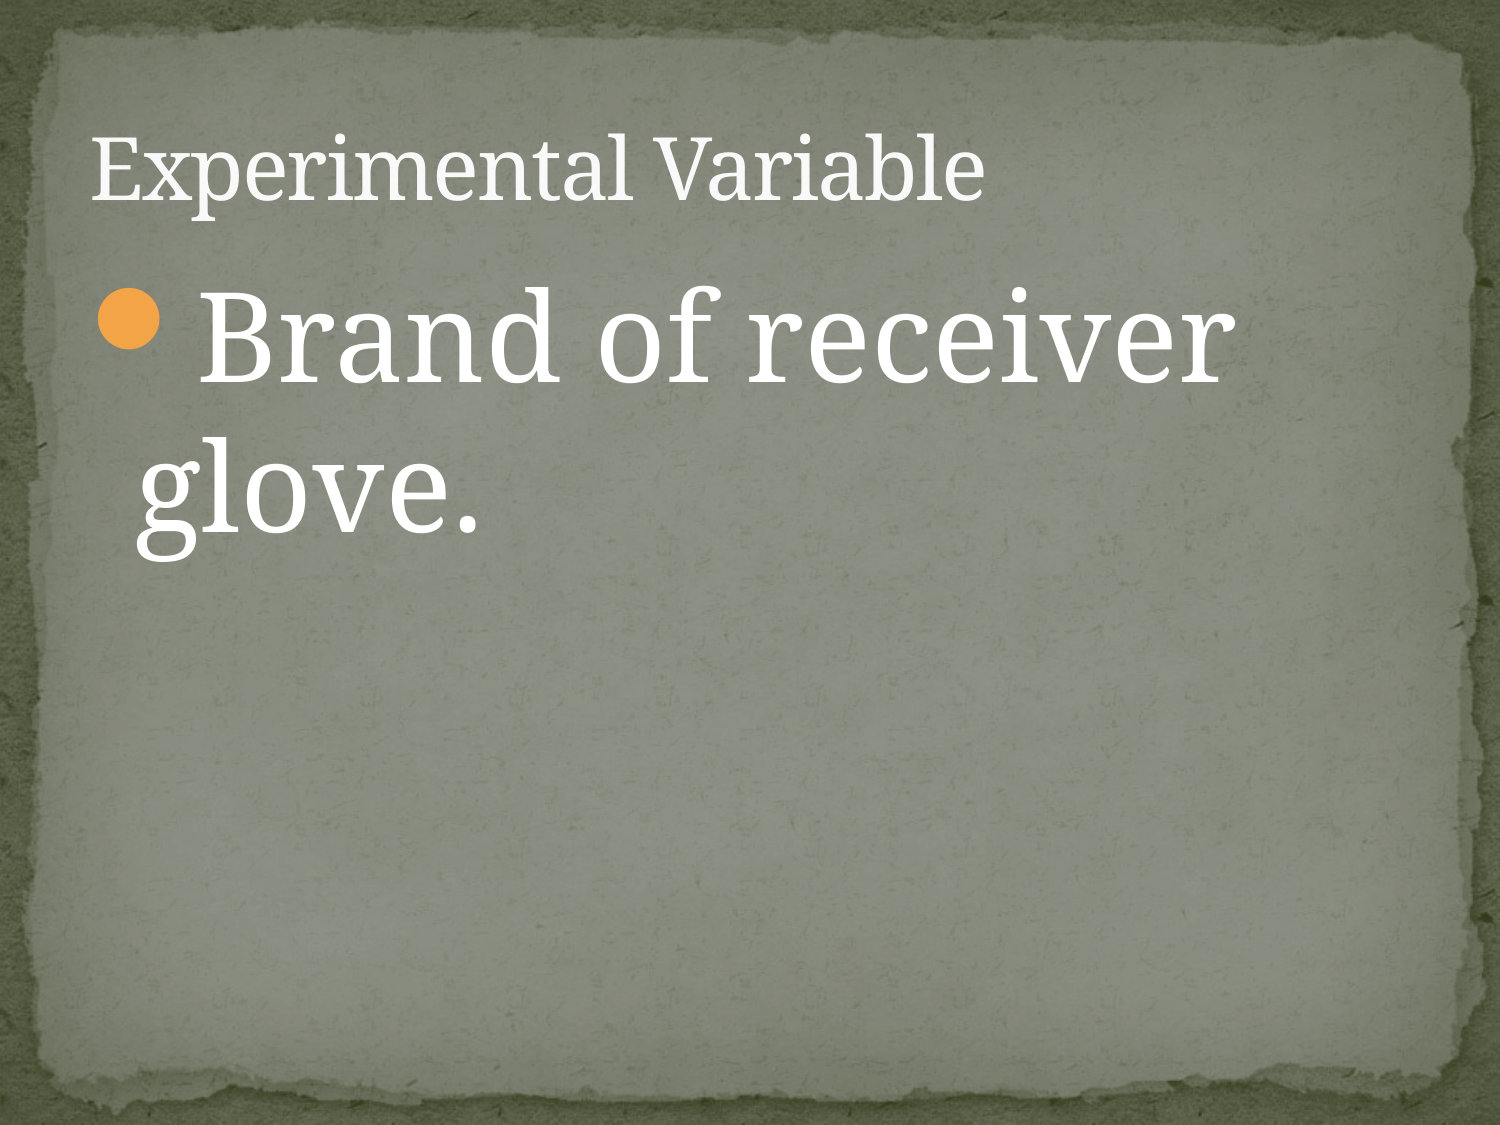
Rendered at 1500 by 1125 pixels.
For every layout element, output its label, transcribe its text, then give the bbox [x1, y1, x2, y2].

title Experimental Variable [74, 24, 1425, 225]
list Brand of receiver glove. [75, 249, 1425, 1000]
